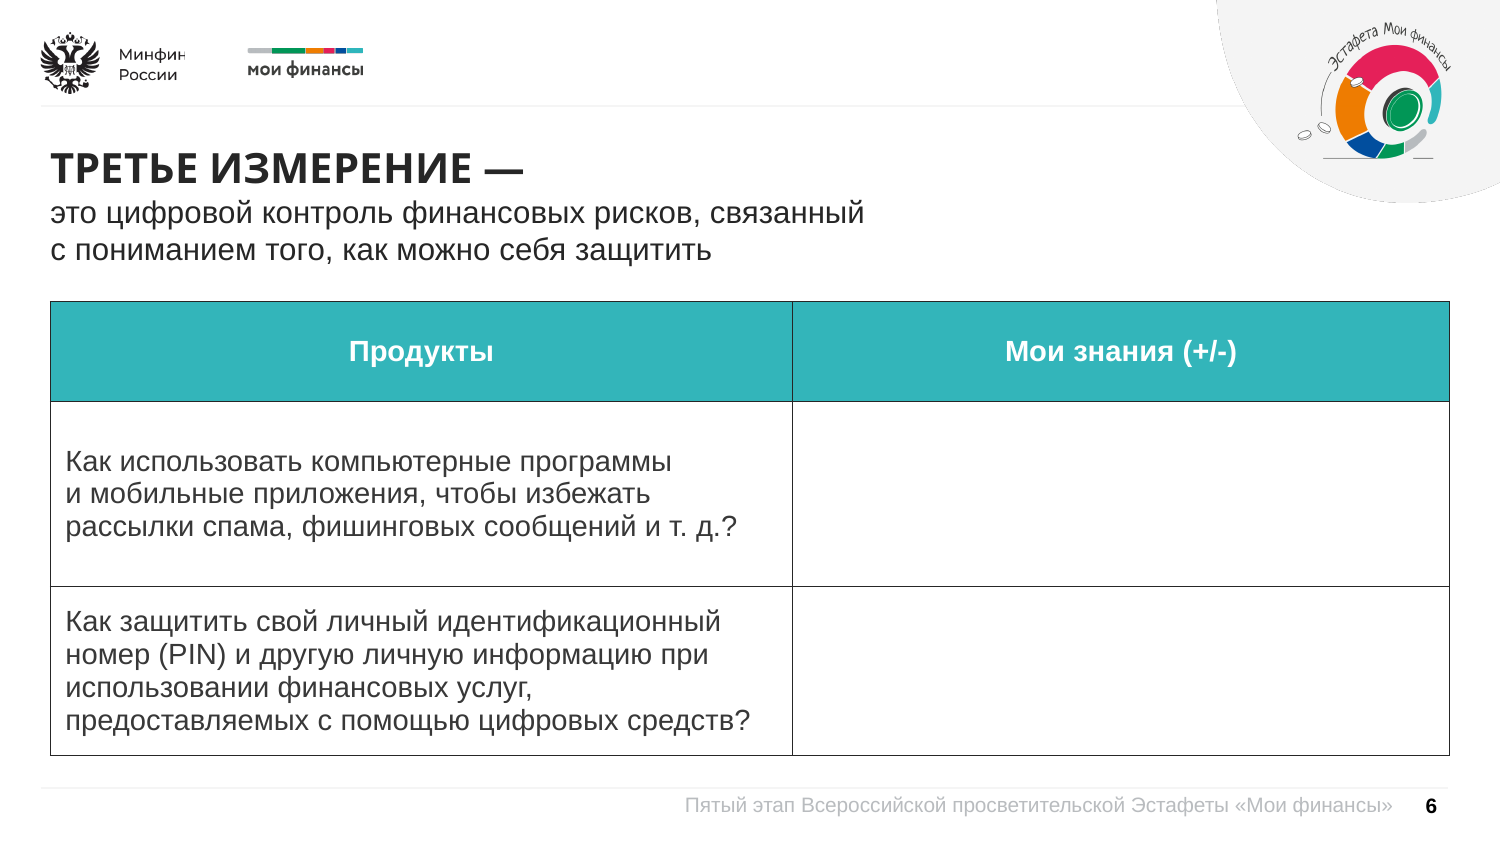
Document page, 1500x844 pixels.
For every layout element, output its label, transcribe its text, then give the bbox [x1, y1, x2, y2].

table_cell Как защитить свой личный идентификационный номер (PIN) и другую личную информацию при использовании финансовых услуг, предоставляемых с помощью цифровых средств? [51, 587, 792, 755]
picture [1216, 0, 1500, 203]
table_cell [793, 402, 1449, 586]
table_header Продукты [51, 302, 792, 401]
slide_number 6 [1416, 783, 1447, 827]
table_header Мои знания (+/-) [793, 302, 1449, 401]
table_cell [793, 587, 1449, 755]
text_box ТРЕТЬЕ ИЗМЕРЕНИЕ — это цифровой контроль финансовых рисков, связанный с пониманием того, как можно себя защитить [50, 142, 887, 226]
table_cell Как использовать компьютерные программы и мобильные приложения, чтобы избежать рассылки спама, фишинговых сообщений и т. д.? [51, 402, 792, 586]
